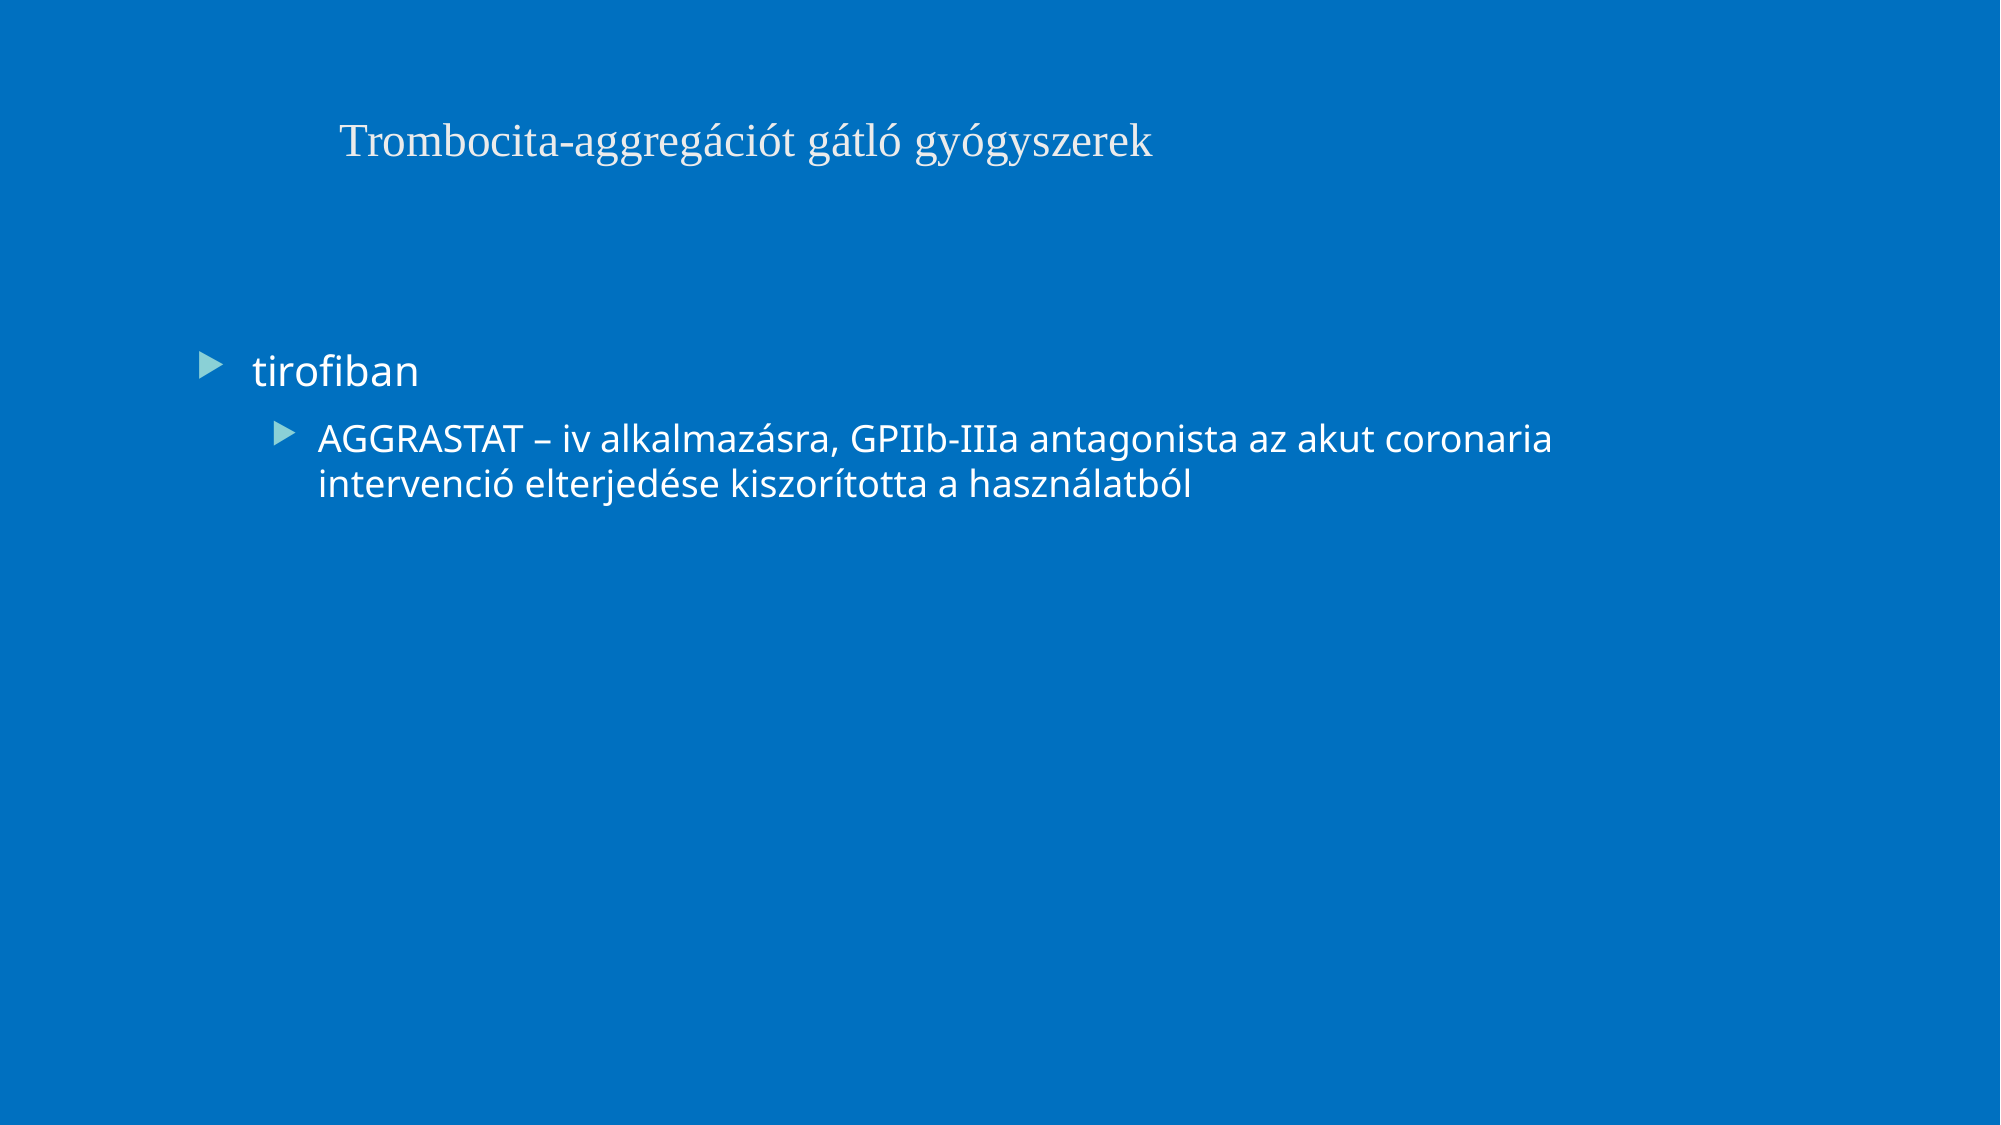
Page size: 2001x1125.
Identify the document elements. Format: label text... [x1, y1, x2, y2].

title Trombocita-aggregációt gátló gyógyszerek [324, 45, 1675, 233]
list tirofiban AGGRASTAT – iv alkalmazásra, GPIIb-IIIa antagonista az akut coronaria intervenció elterjedése kiszorította a használatból [181, 336, 1649, 1025]
